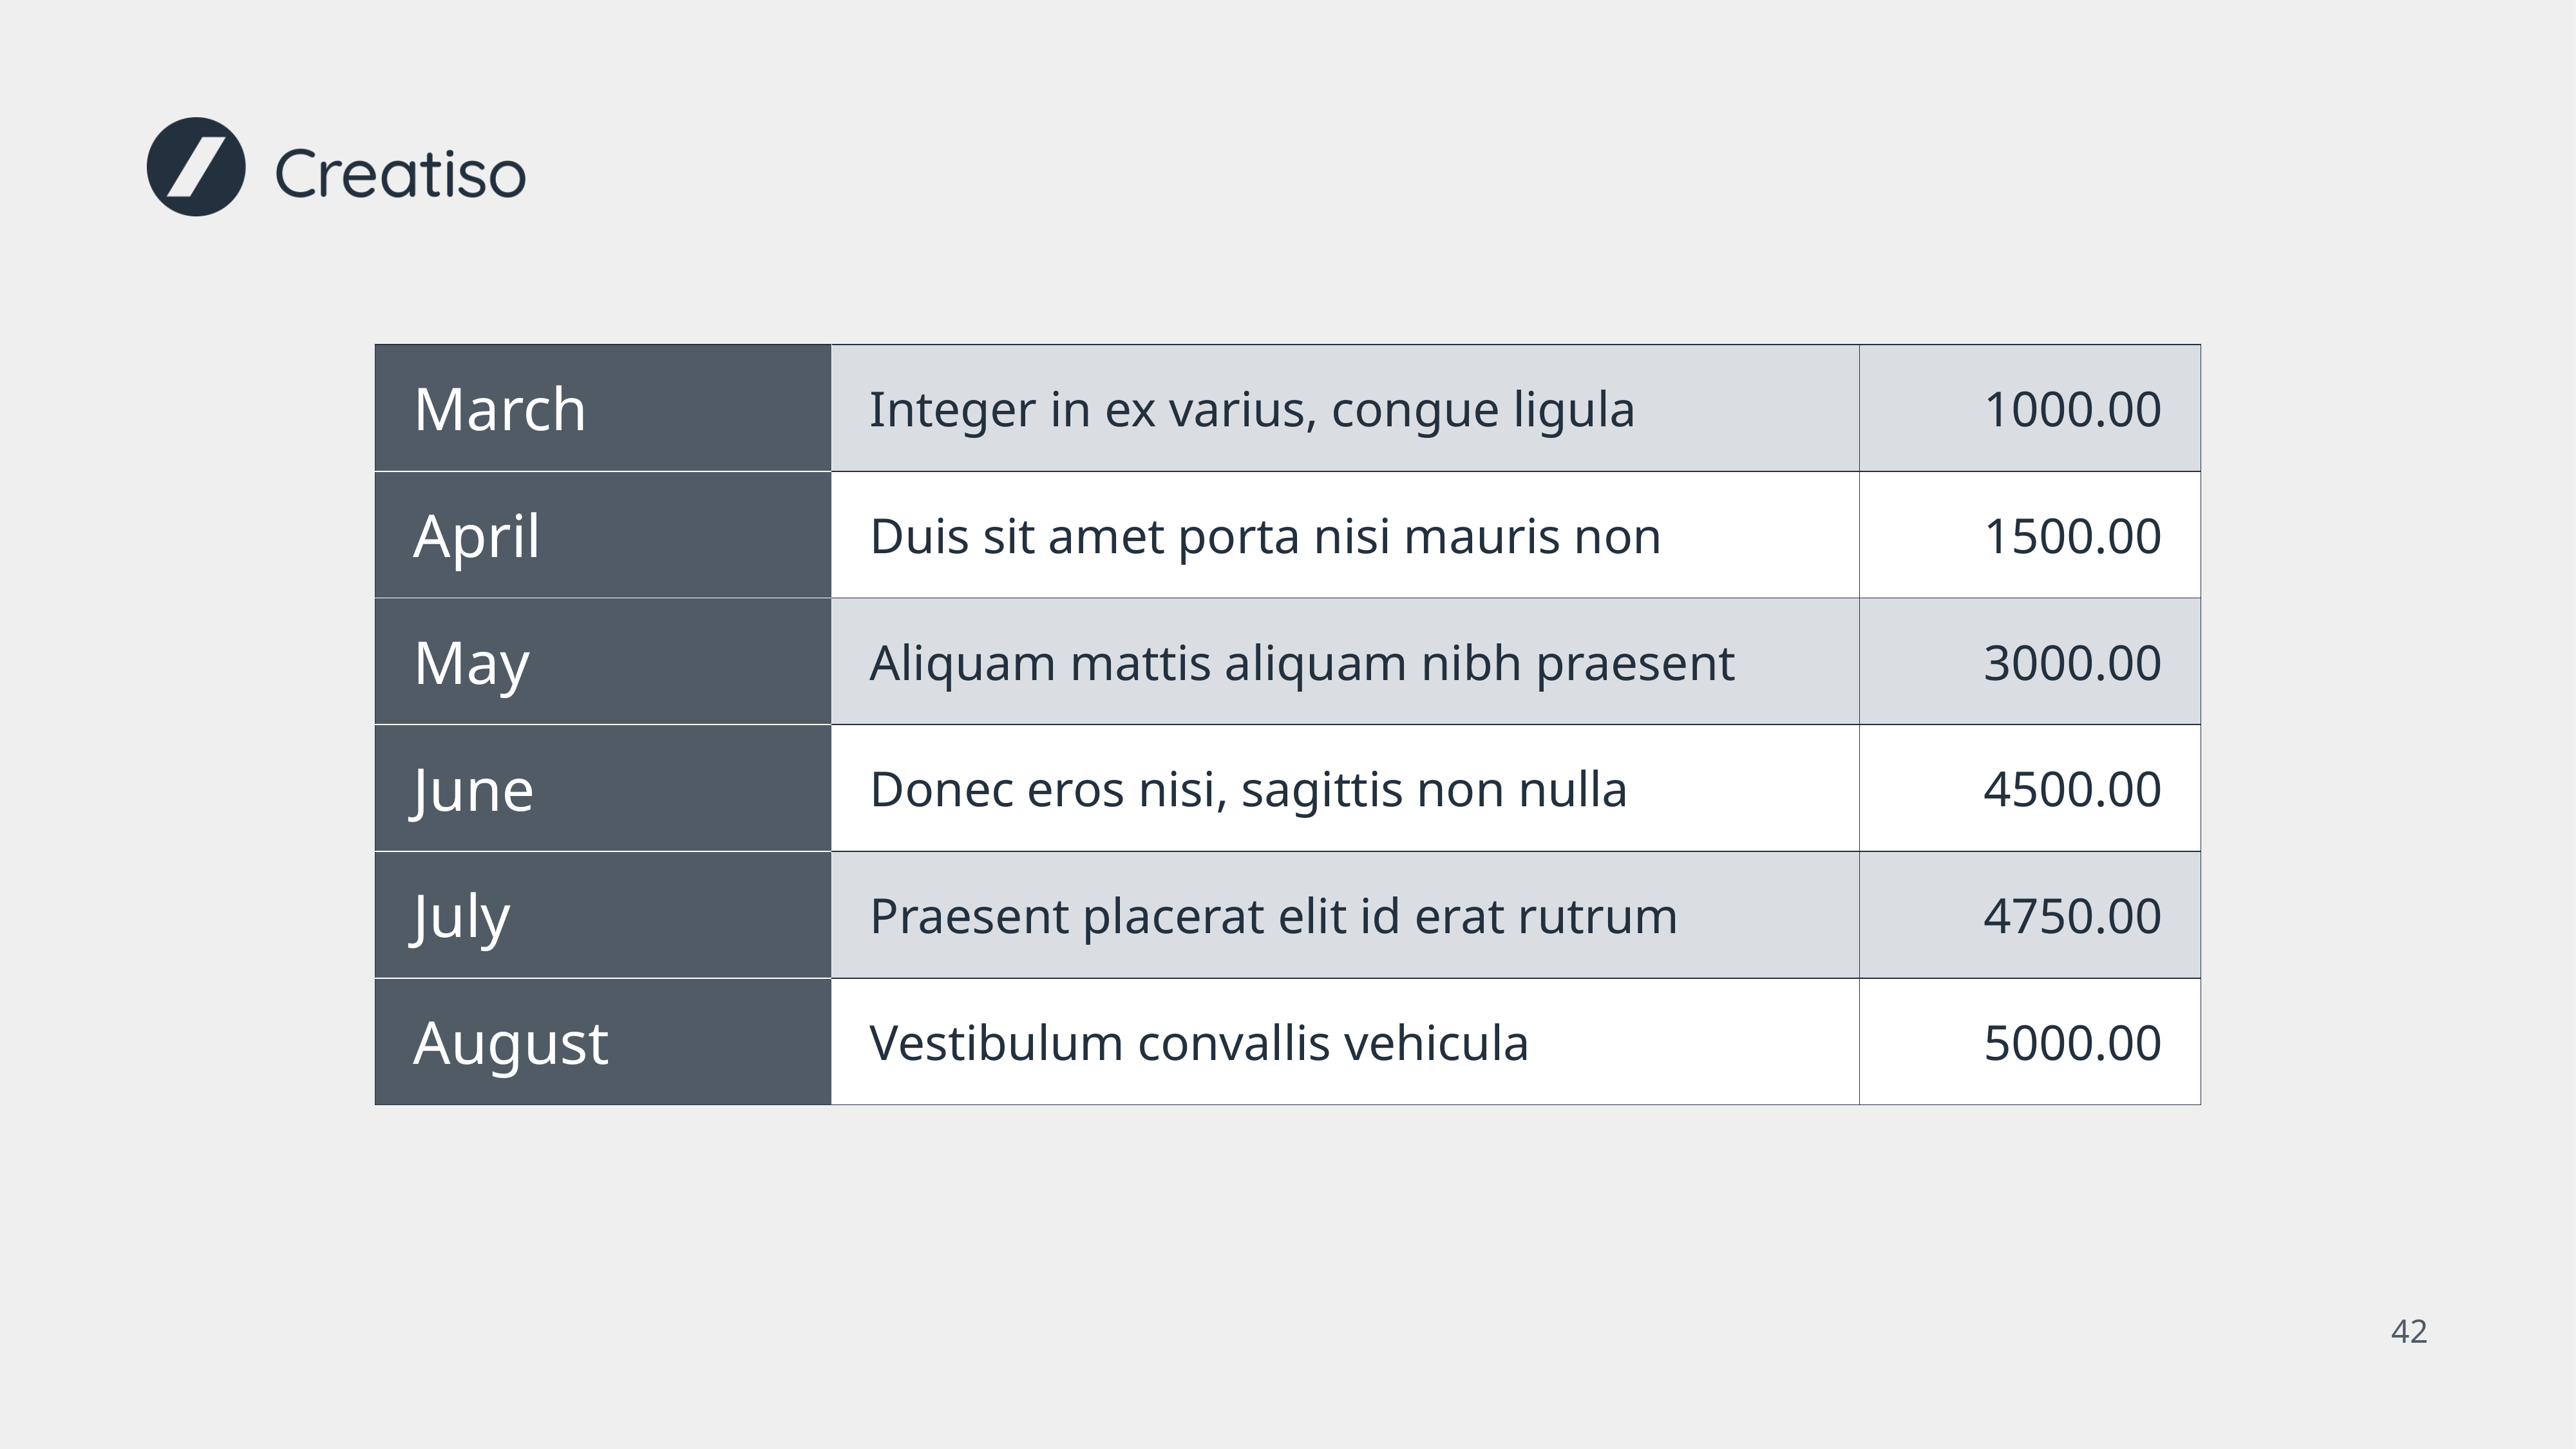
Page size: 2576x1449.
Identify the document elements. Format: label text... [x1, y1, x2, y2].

table_cell Donec eros nisi, sagittis non nulla [832, 725, 1859, 851]
slide_number 42 [2353, 1294, 2467, 1372]
table_cell 1500.00 [1860, 472, 2201, 598]
table_cell 4500.00 [1860, 725, 2201, 851]
table_cell 5000.00 [1860, 979, 2201, 1104]
table_header March [375, 345, 831, 471]
table_cell April [375, 472, 831, 598]
table_cell Duis sit amet porta nisi mauris non [832, 472, 1859, 598]
table_cell Aliquam mattis aliquam nibh praesent [832, 598, 1859, 724]
picture [147, 117, 526, 216]
table_cell July [375, 852, 831, 978]
table_cell 3000.00 [1860, 598, 2201, 724]
table_header 1000.00 [1860, 345, 2201, 471]
table_header Integer in ex varius, congue ligula [832, 345, 1859, 471]
table_cell 4750.00 [1860, 852, 2201, 978]
table_cell August [375, 979, 831, 1104]
table_cell Vestibulum convallis vehicula [832, 979, 1859, 1104]
table_cell May [375, 598, 831, 724]
table_cell June [375, 725, 831, 851]
table_cell Praesent placerat elit id erat rutrum [832, 852, 1859, 978]
